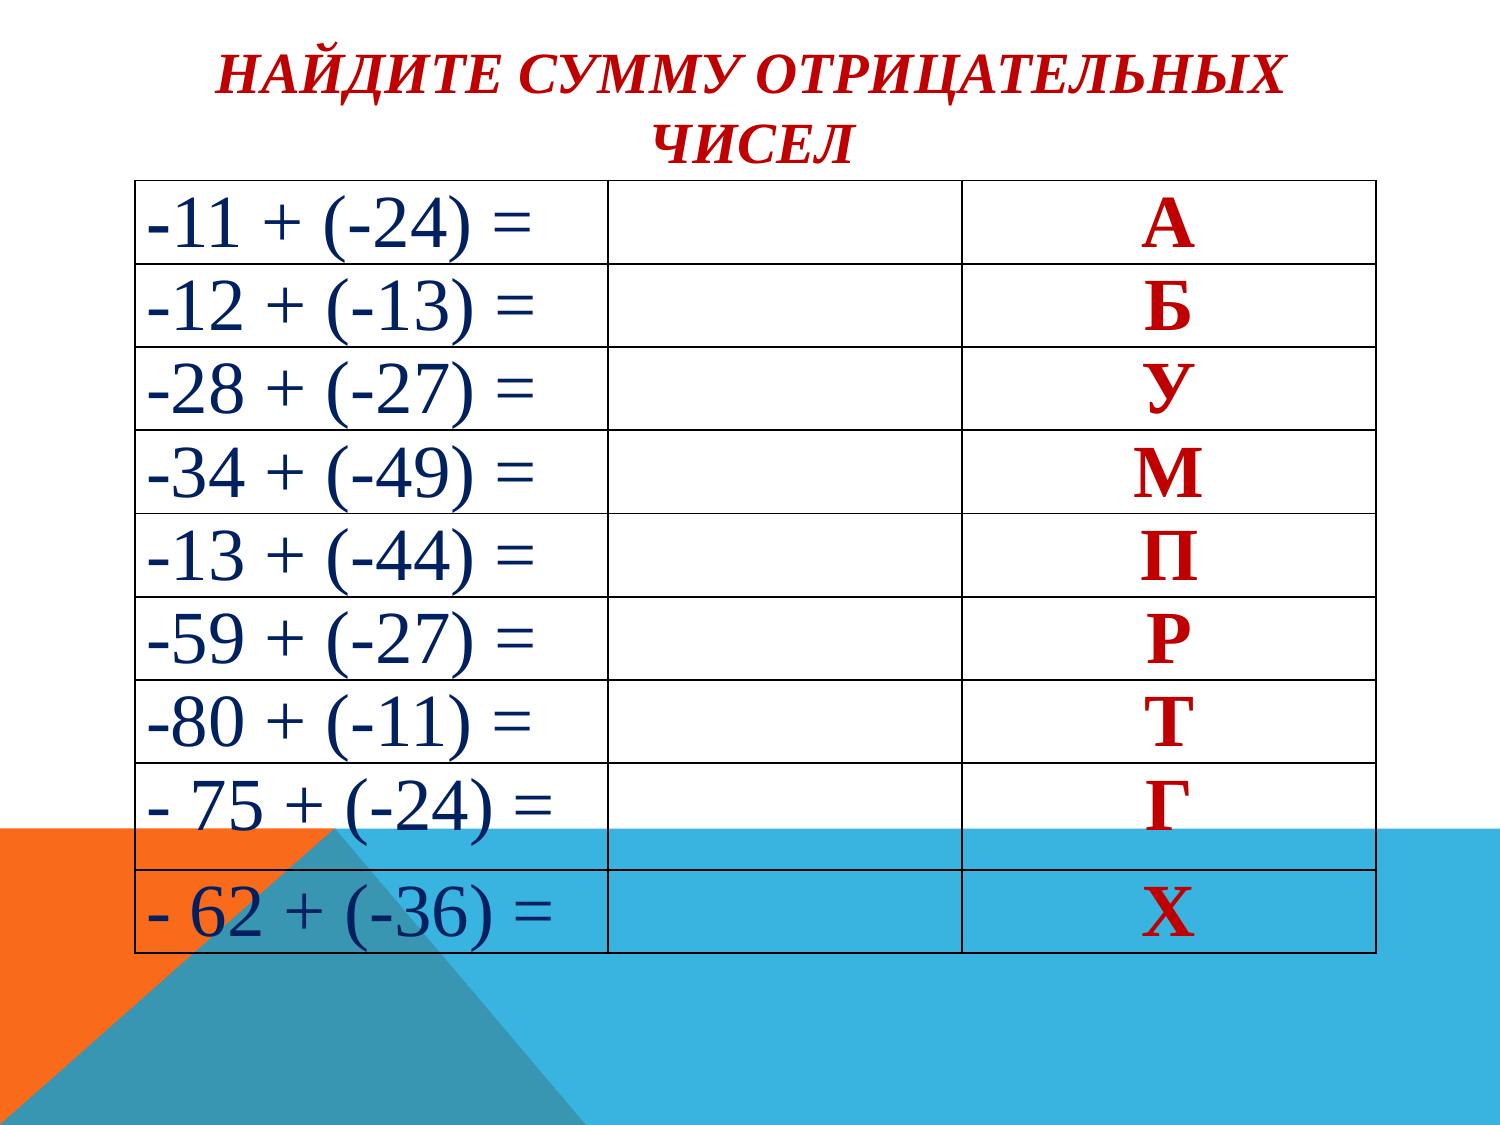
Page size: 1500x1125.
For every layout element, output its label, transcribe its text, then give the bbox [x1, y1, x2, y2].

table_cell М [963, 431, 1375, 513]
table_header -11 + (-24) = [136, 181, 607, 263]
table_cell [609, 514, 961, 596]
table_cell -12 + (-13) = [136, 265, 607, 346]
table_cell [609, 871, 961, 952]
table_cell Р [963, 598, 1375, 679]
table_header [609, 181, 961, 263]
table_cell У [963, 348, 1375, 429]
table_header А [963, 181, 1375, 263]
title Найдите сумму отрицательных чисел [135, 60, 1369, 150]
table_cell -34 + (-49) = [136, 431, 607, 513]
table_cell [609, 681, 961, 762]
table_cell Т [963, 681, 1375, 762]
table_cell -59 + (-27) = [136, 598, 607, 679]
table_cell [609, 598, 961, 679]
table_cell -80 + (-11) = [136, 681, 607, 762]
table_cell [609, 265, 961, 346]
table_cell [609, 431, 961, 513]
table_cell Б [963, 265, 1375, 346]
table_cell -13 + (-44) = [136, 514, 607, 596]
table_cell Г [963, 764, 1375, 869]
table_cell [609, 764, 961, 869]
table_cell [609, 348, 961, 429]
table_cell - 62 + (-36) = [136, 871, 607, 952]
table_cell -28 + (-27) = [136, 348, 607, 429]
table_cell - 75 + (-24) = [136, 764, 607, 869]
table_cell П [963, 514, 1375, 596]
table_cell Х [963, 871, 1375, 952]
